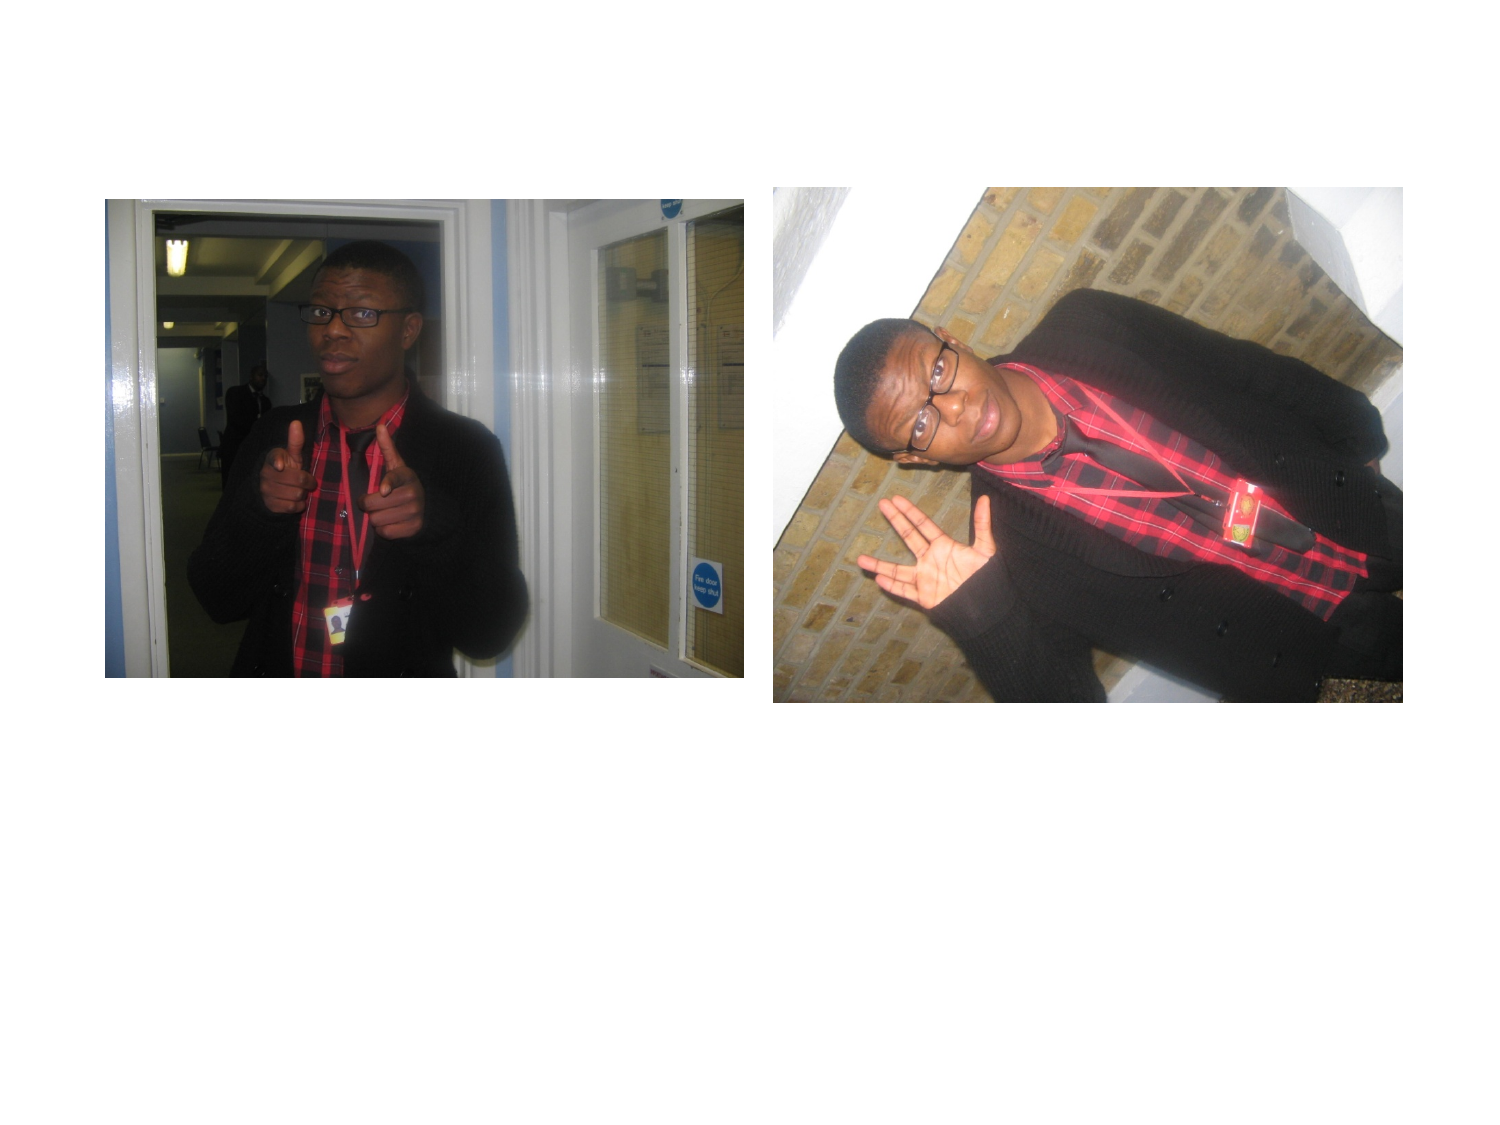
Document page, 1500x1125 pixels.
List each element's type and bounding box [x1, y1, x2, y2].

picture [105, 198, 744, 678]
picture [773, 187, 1403, 704]
